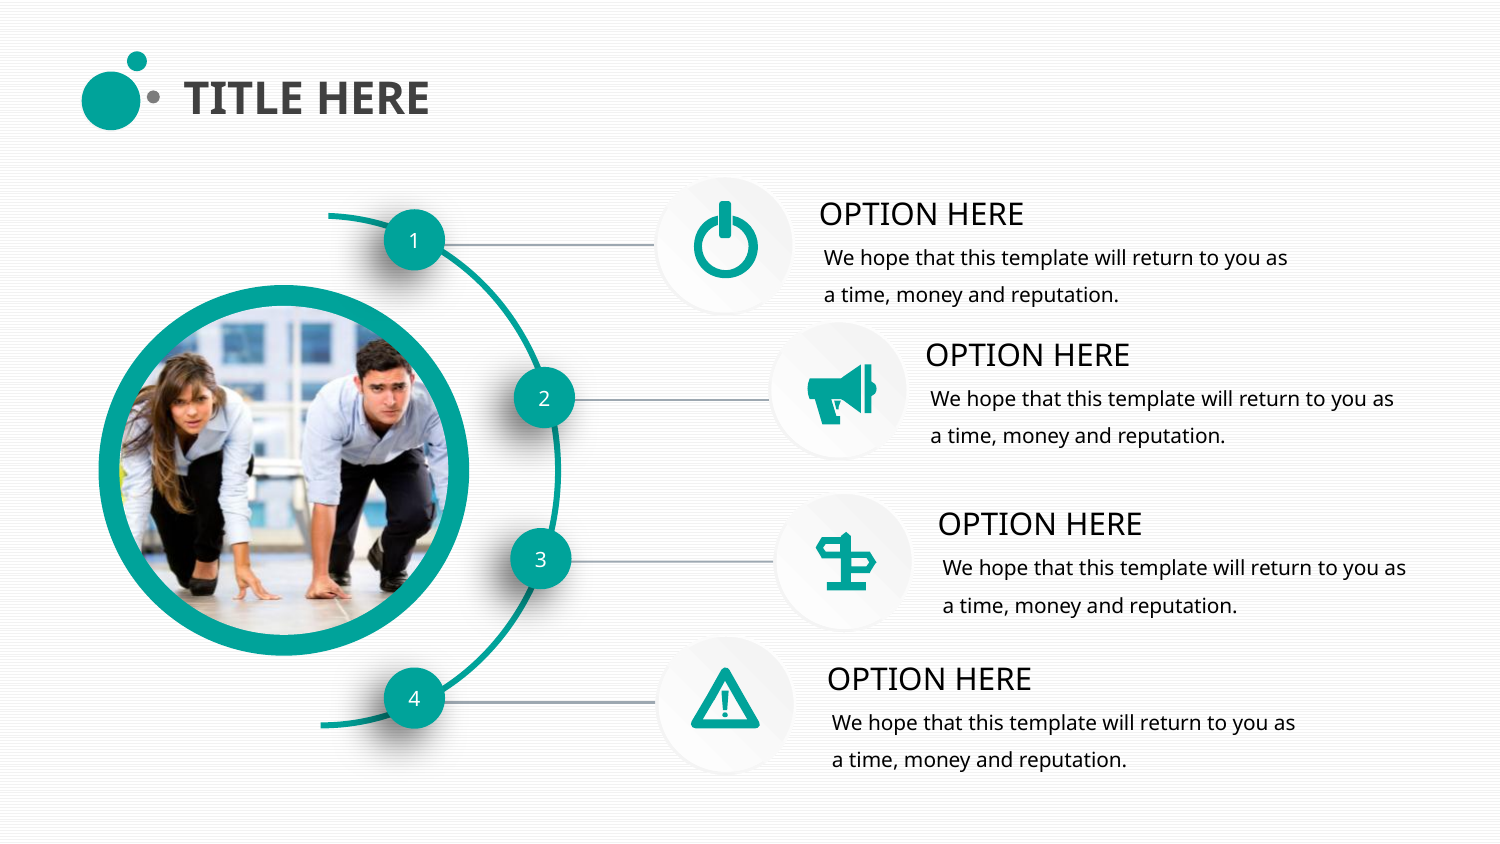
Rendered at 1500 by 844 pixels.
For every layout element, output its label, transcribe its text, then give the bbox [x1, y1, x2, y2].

text_box We hope that this template will return to you as a time, money and reputation. [927, 534, 1427, 625]
text_box 2 [512, 365, 577, 430]
text_box We hope that this template will return to you as a time, money and reputation. [915, 365, 1415, 456]
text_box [768, 319, 910, 461]
text_box [319, 720, 344, 730]
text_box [654, 174, 796, 316]
text_box OPTION HERE [803, 186, 1040, 239]
text_box OPTION HERE [910, 327, 1146, 380]
text_box 3 [509, 526, 573, 591]
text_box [98, 284, 470, 656]
text_box OPTION HERE [922, 496, 1159, 550]
text_box TITLE HERE [172, 63, 681, 129]
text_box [655, 633, 797, 775]
text_box OPTION HERE [811, 651, 1048, 704]
text_box [327, 211, 356, 222]
text_box 4 [382, 666, 447, 730]
text_box [449, 626, 512, 688]
text_box 1 [382, 208, 447, 272]
text_box [456, 256, 537, 354]
text_box We hope that this template will return to you as a time, money and reputation. [816, 689, 1316, 780]
text_box We hope that this template will return to you as a time, money and reputation. [809, 224, 1309, 315]
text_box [773, 491, 915, 632]
text_box [549, 460, 563, 524]
